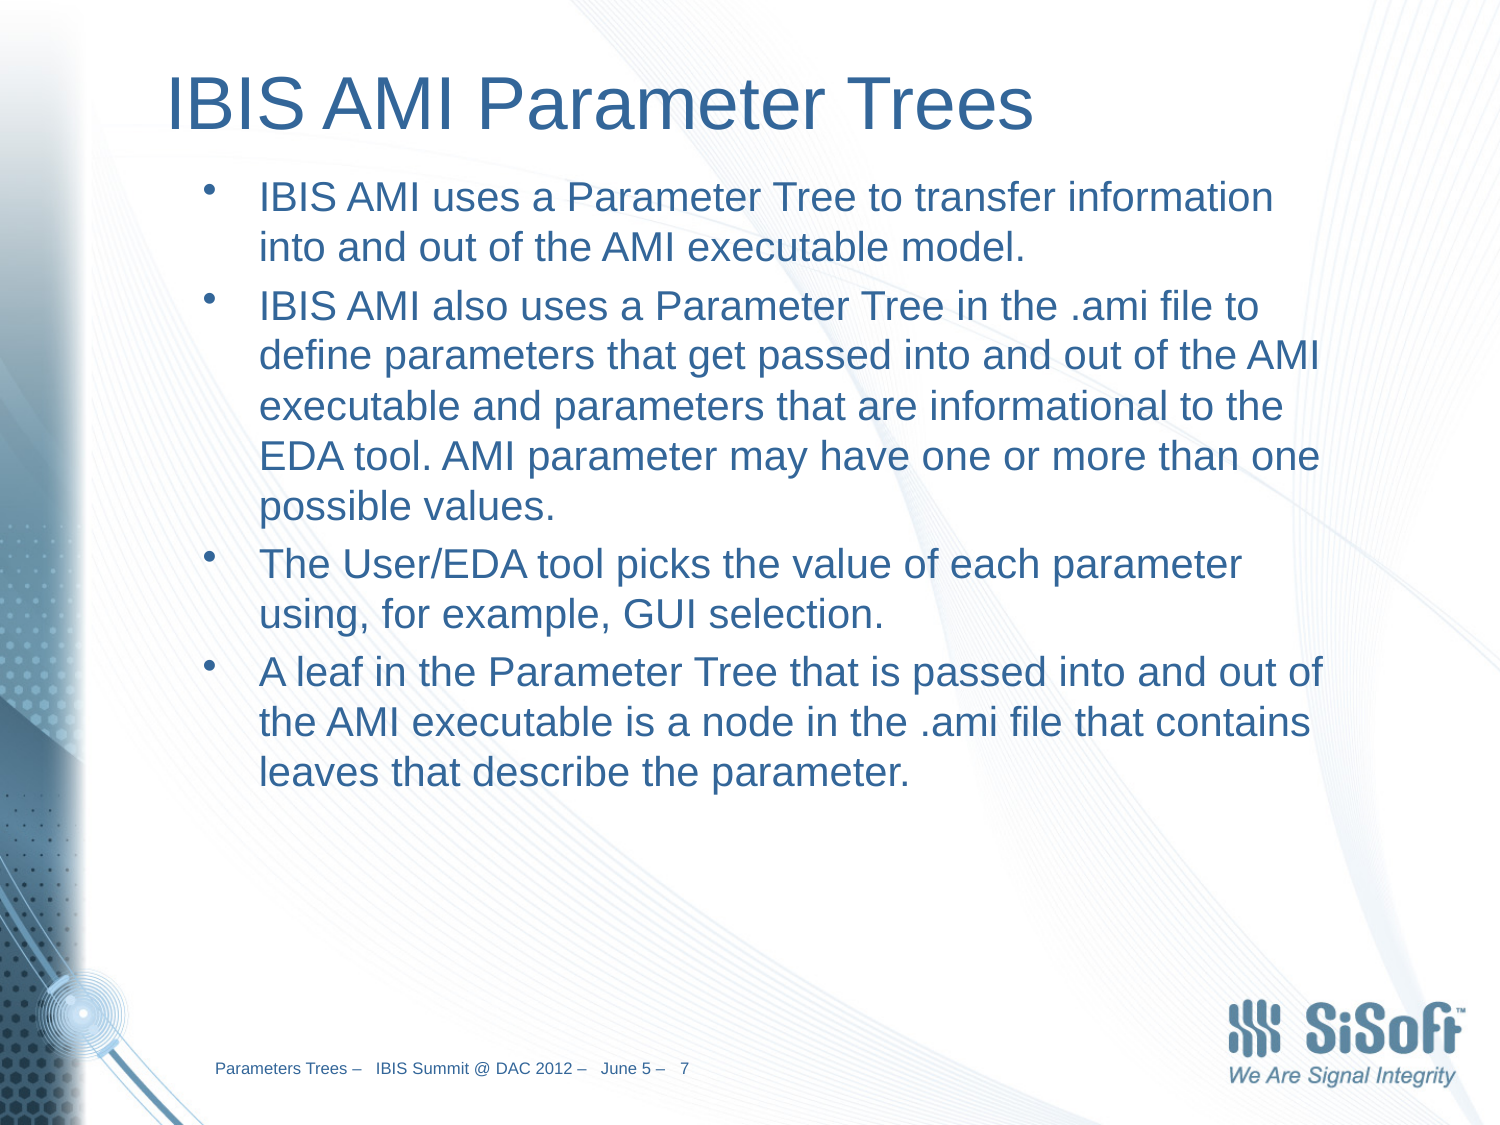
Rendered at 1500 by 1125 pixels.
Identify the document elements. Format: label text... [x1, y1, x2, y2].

picture [0, 0, 1500, 1125]
list IBIS AMI uses a Parameter Tree to transfer information into and out of the AMI executable model. IBIS AMI also uses a Parameter Tree in the .ami file to define parameters that get passed into and out of the AMI executable and parameters that are informational to the EDA tool. AMI parameter may have one or more than one possible values. The User/EDA tool picks the value of each parameter using, for example, GUI selection. A leaf in the Parameter Tree that is passed into and out of the AMI executable is a node in the .ami file that contains leaves that describe the parameter. [187, 162, 1363, 963]
footer Parameters Trees – IBIS Summit @ DAC 2012 – June 5 – 7 [200, 1050, 975, 1104]
title IBIS AMI Parameter Trees [150, 24, 1300, 175]
